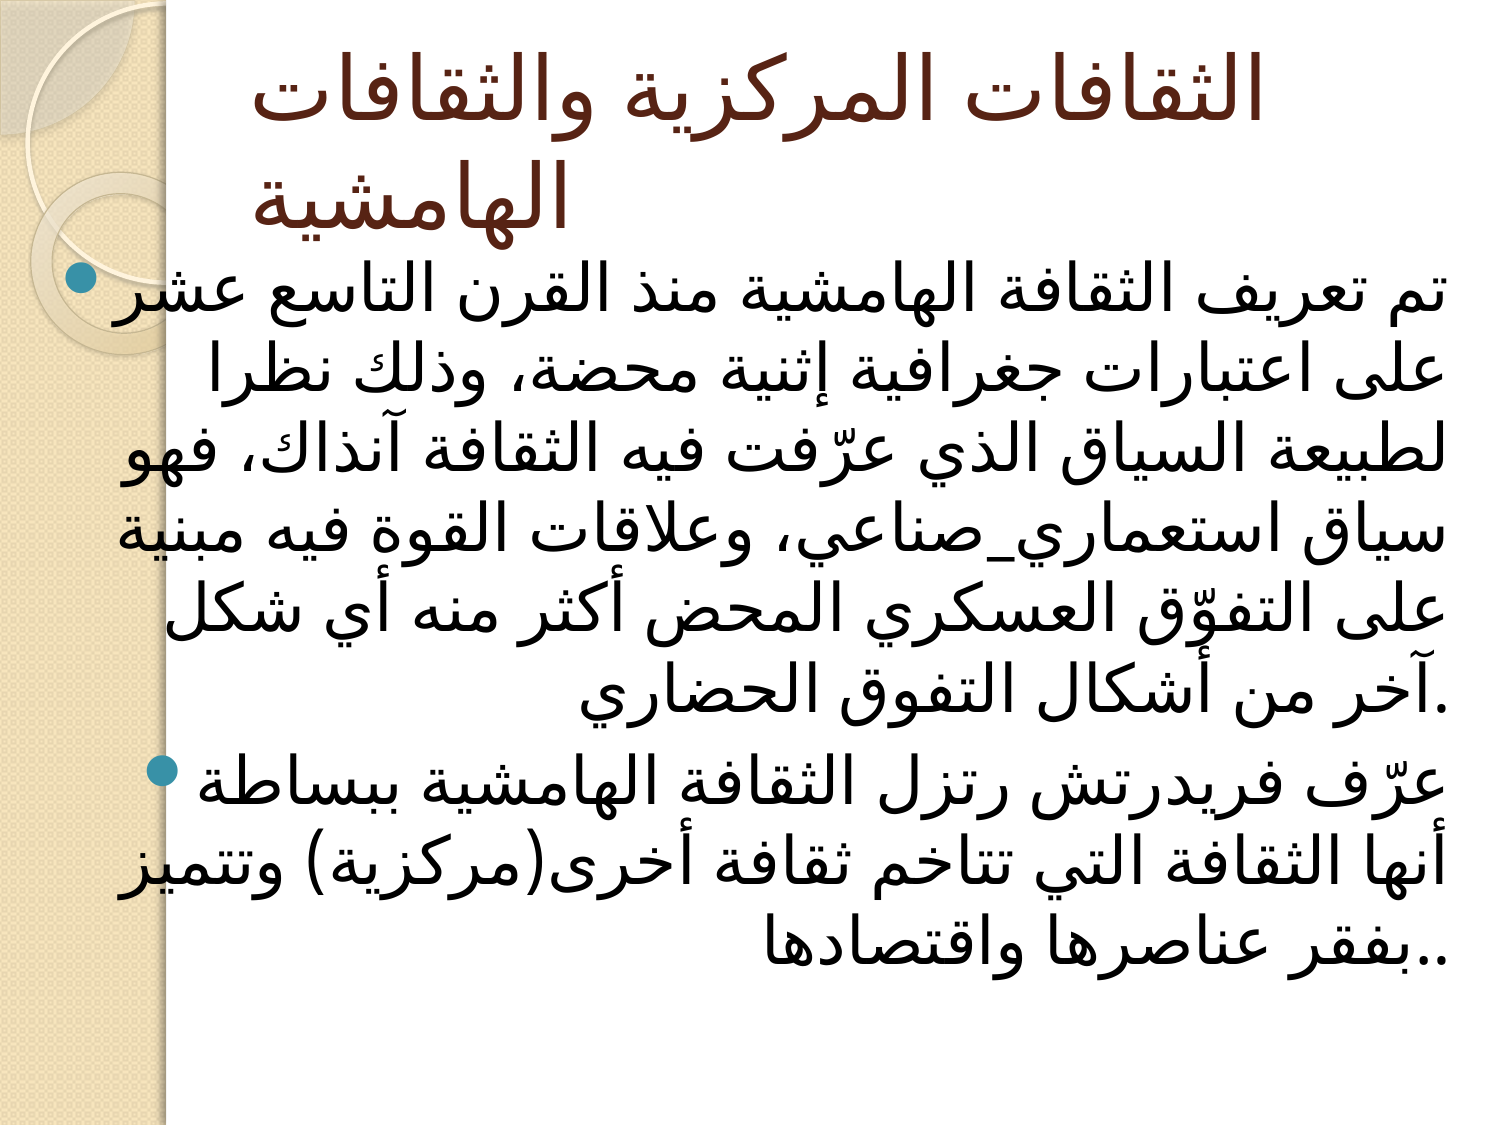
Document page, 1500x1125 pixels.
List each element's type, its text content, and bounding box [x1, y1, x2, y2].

title الثقافات المركزية والثقافات الهامشية [235, 45, 1466, 233]
list تم تعريف الثقافة الهامشية منذ القرن التاسع عشر على اعتبارات جغرافية إثنية محضة، وذلك نظرا لطبيعة السياق الذي عرّفت فيه الثقافة آنذاك، فهو سياق استعماري_صناعي، وعلاقات القوة فيه مبنية على التفوّق العسكري المحض أكثر منه أي شكل آخر من أشكال التفوق الحضاري. عرّف فريدرتش رتزل الثقافة الهامشية ببساطة أنها الثقافة التي تتاخم ثقافة أخرى(مركزية) وتتميز بفقر عناصرها واقتصادها.. [23, 237, 1466, 1025]
